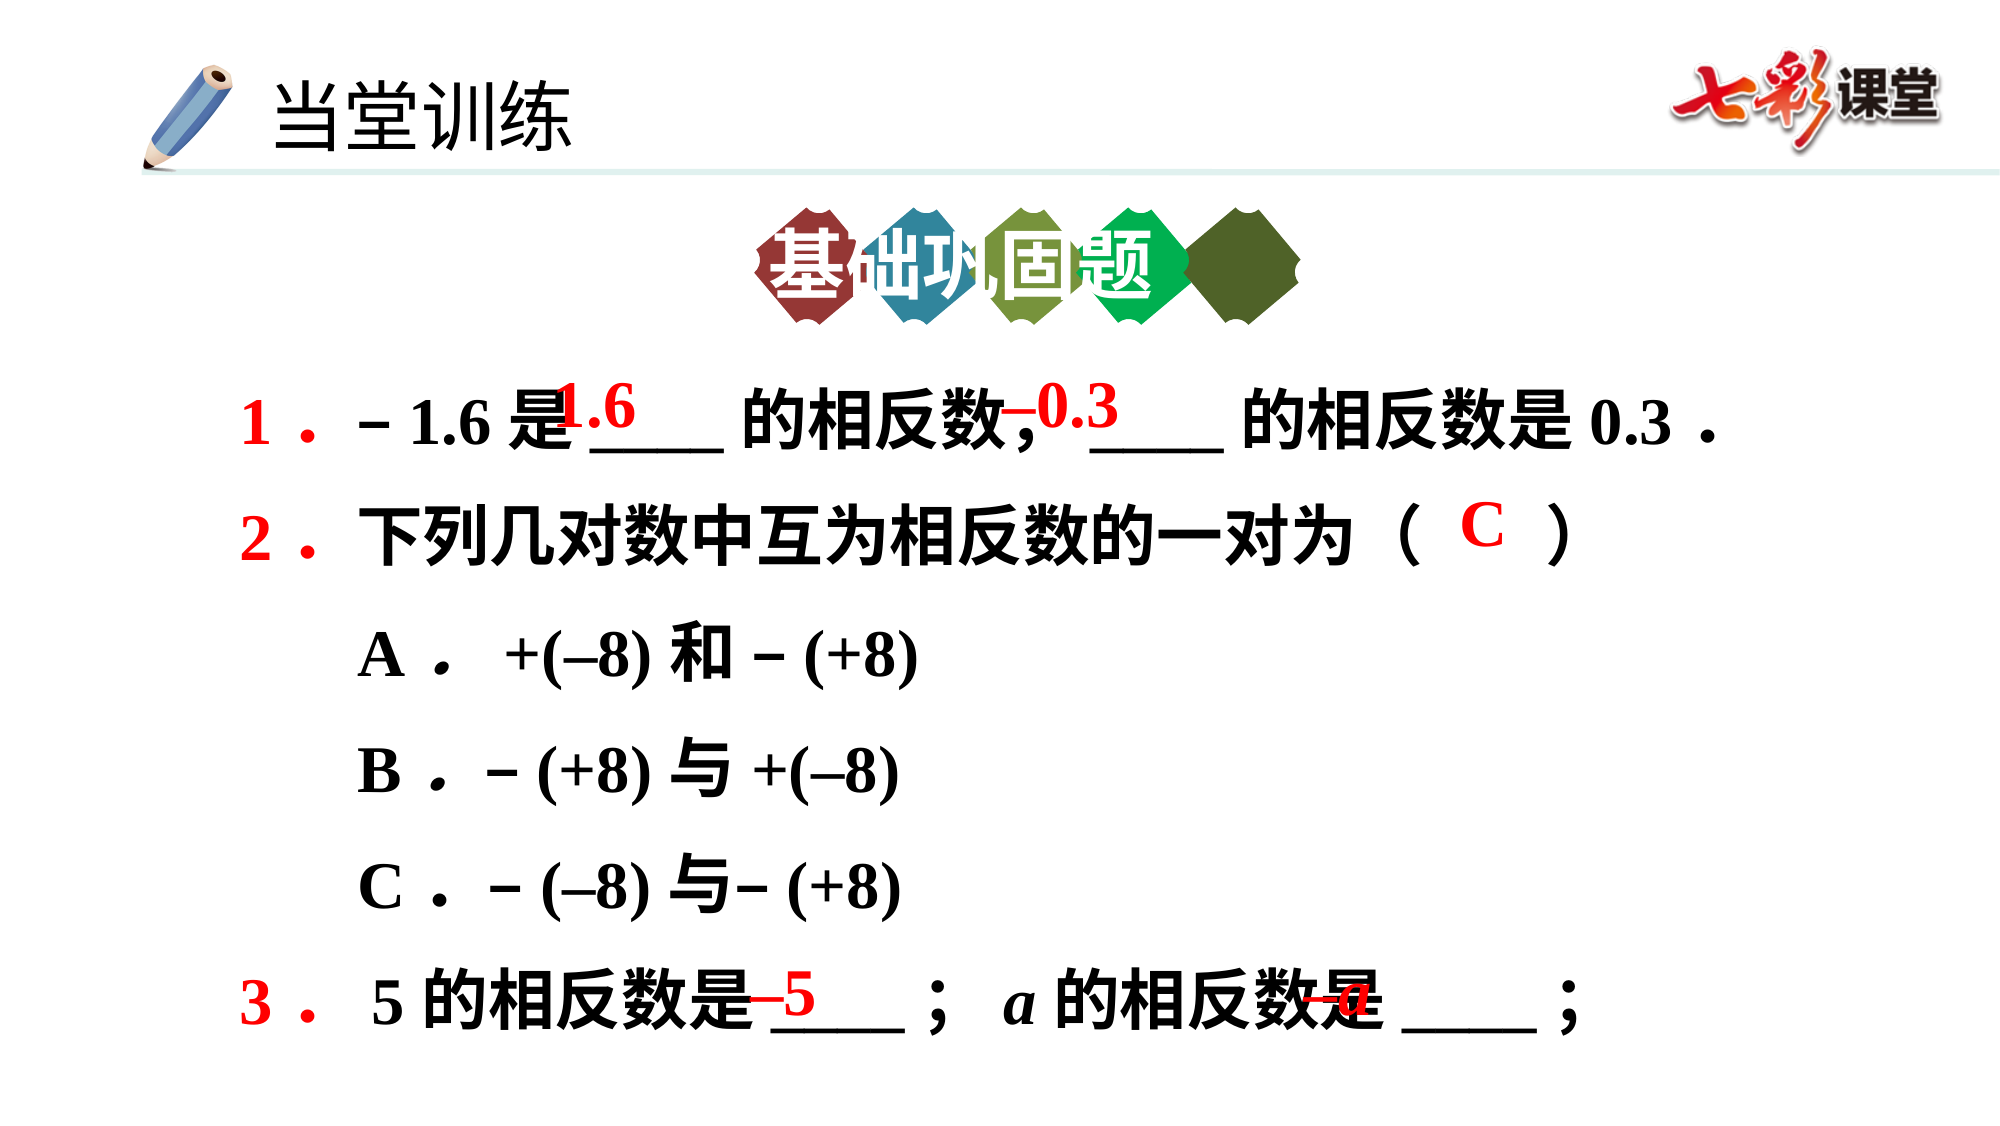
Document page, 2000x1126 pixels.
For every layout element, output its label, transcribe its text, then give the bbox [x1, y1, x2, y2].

picture [1666, 42, 1948, 157]
picture [133, 42, 242, 195]
text_box C [1439, 470, 1605, 571]
text_box 1.6 [532, 350, 744, 451]
text_box –0.3 [982, 350, 1194, 451]
text_box –5 [730, 938, 851, 1039]
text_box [753, 209, 1297, 319]
text_box 1．–1.6是____的相反数，____的相反数是0.3． 2．下列几对数中互为相反数的一对为（ ） A．+(–8)和 –(+8) B．–(+8)与+(–8) C．–(–8)与–(+8) 3．5的相反数是____；a的相反数是____； [176, 332, 2000, 1048]
text_box –a [1284, 938, 1406, 1039]
